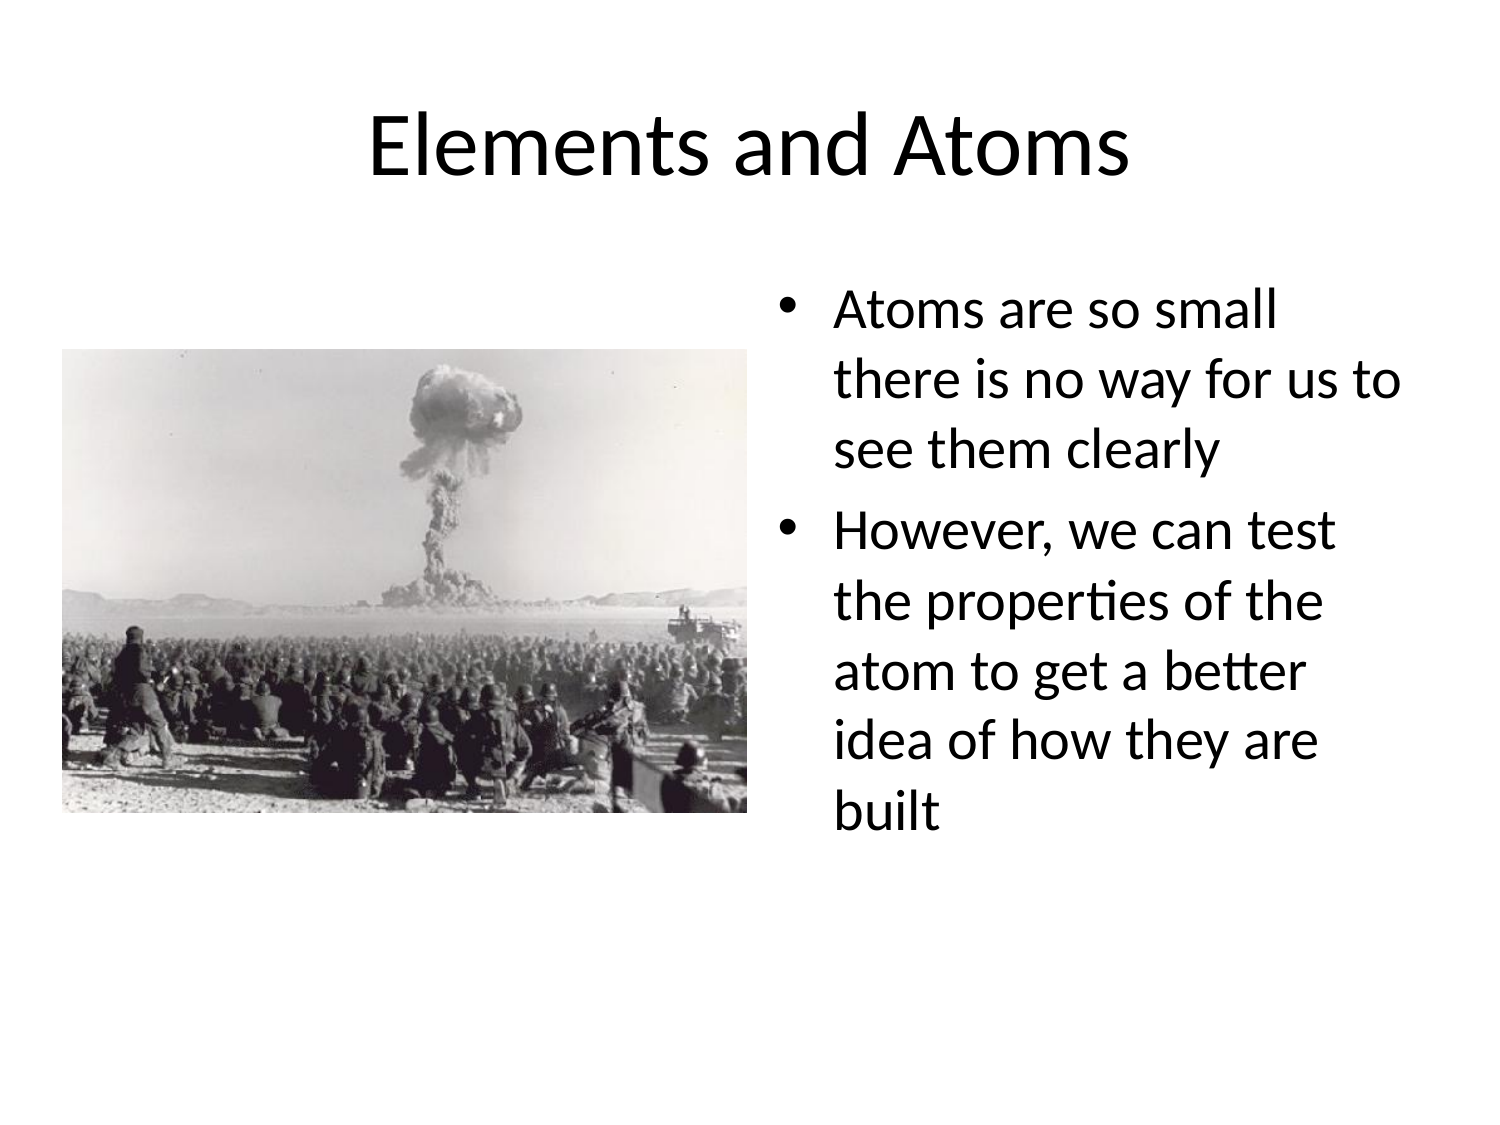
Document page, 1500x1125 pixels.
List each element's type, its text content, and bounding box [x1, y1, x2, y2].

title Elements and Atoms [75, 45, 1425, 233]
picture [62, 349, 747, 813]
list Atoms are so small there is no way for us to see them clearly However, we can test the properties of the atom to get a better idea of how they are built [762, 262, 1425, 1005]
